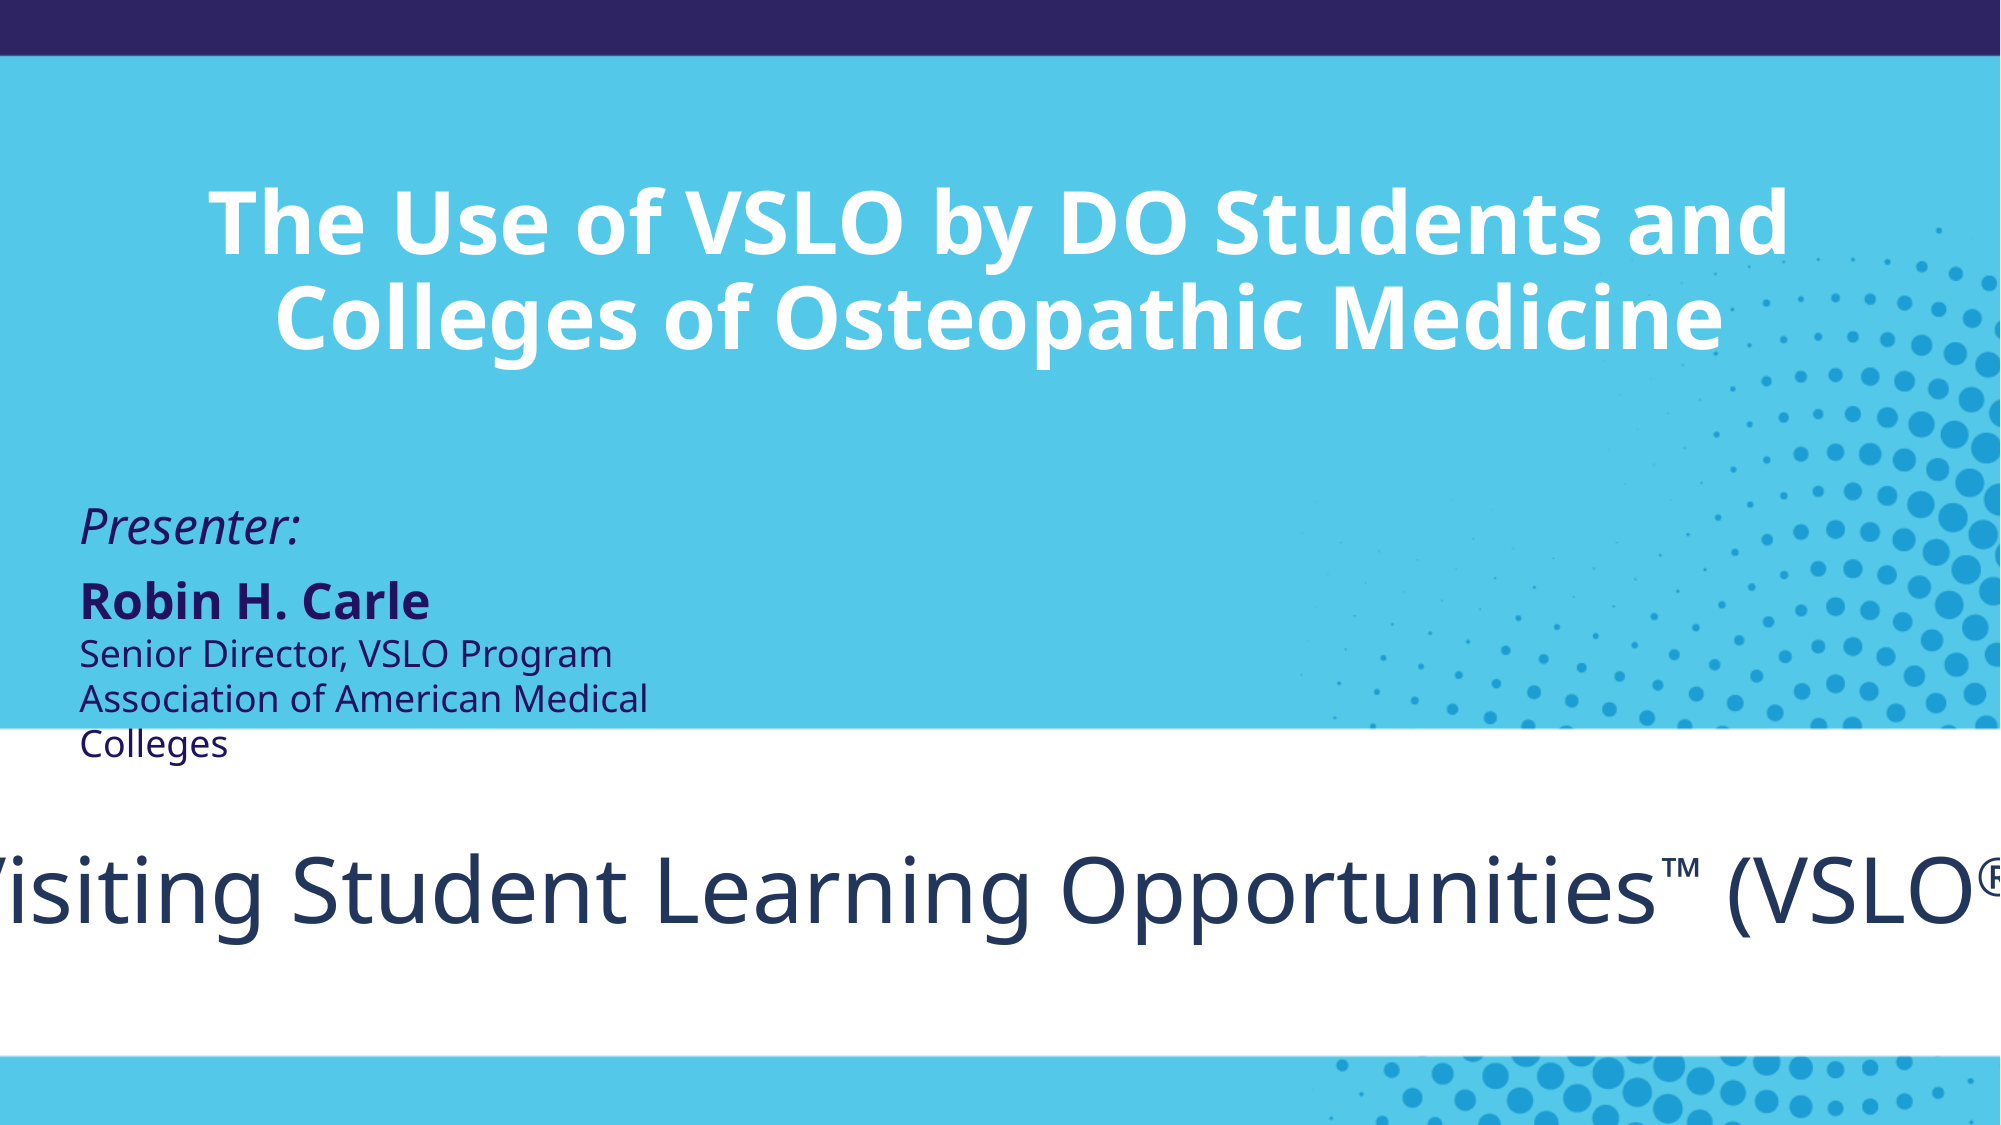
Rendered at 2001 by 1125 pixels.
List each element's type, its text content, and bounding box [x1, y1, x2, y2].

picture [0, 0, 2001, 1125]
text_box Visiting Student Learning Opportunities™ (VSLO®) [0, 824, 2000, 1057]
title The Use of VSLO by DO Students and Colleges of Osteopathic Medicine [78, 126, 1922, 376]
list Presenter: Robin H. Carle Senior Director, VSLO Program Association of American Medical Colleges [64, 493, 781, 720]
